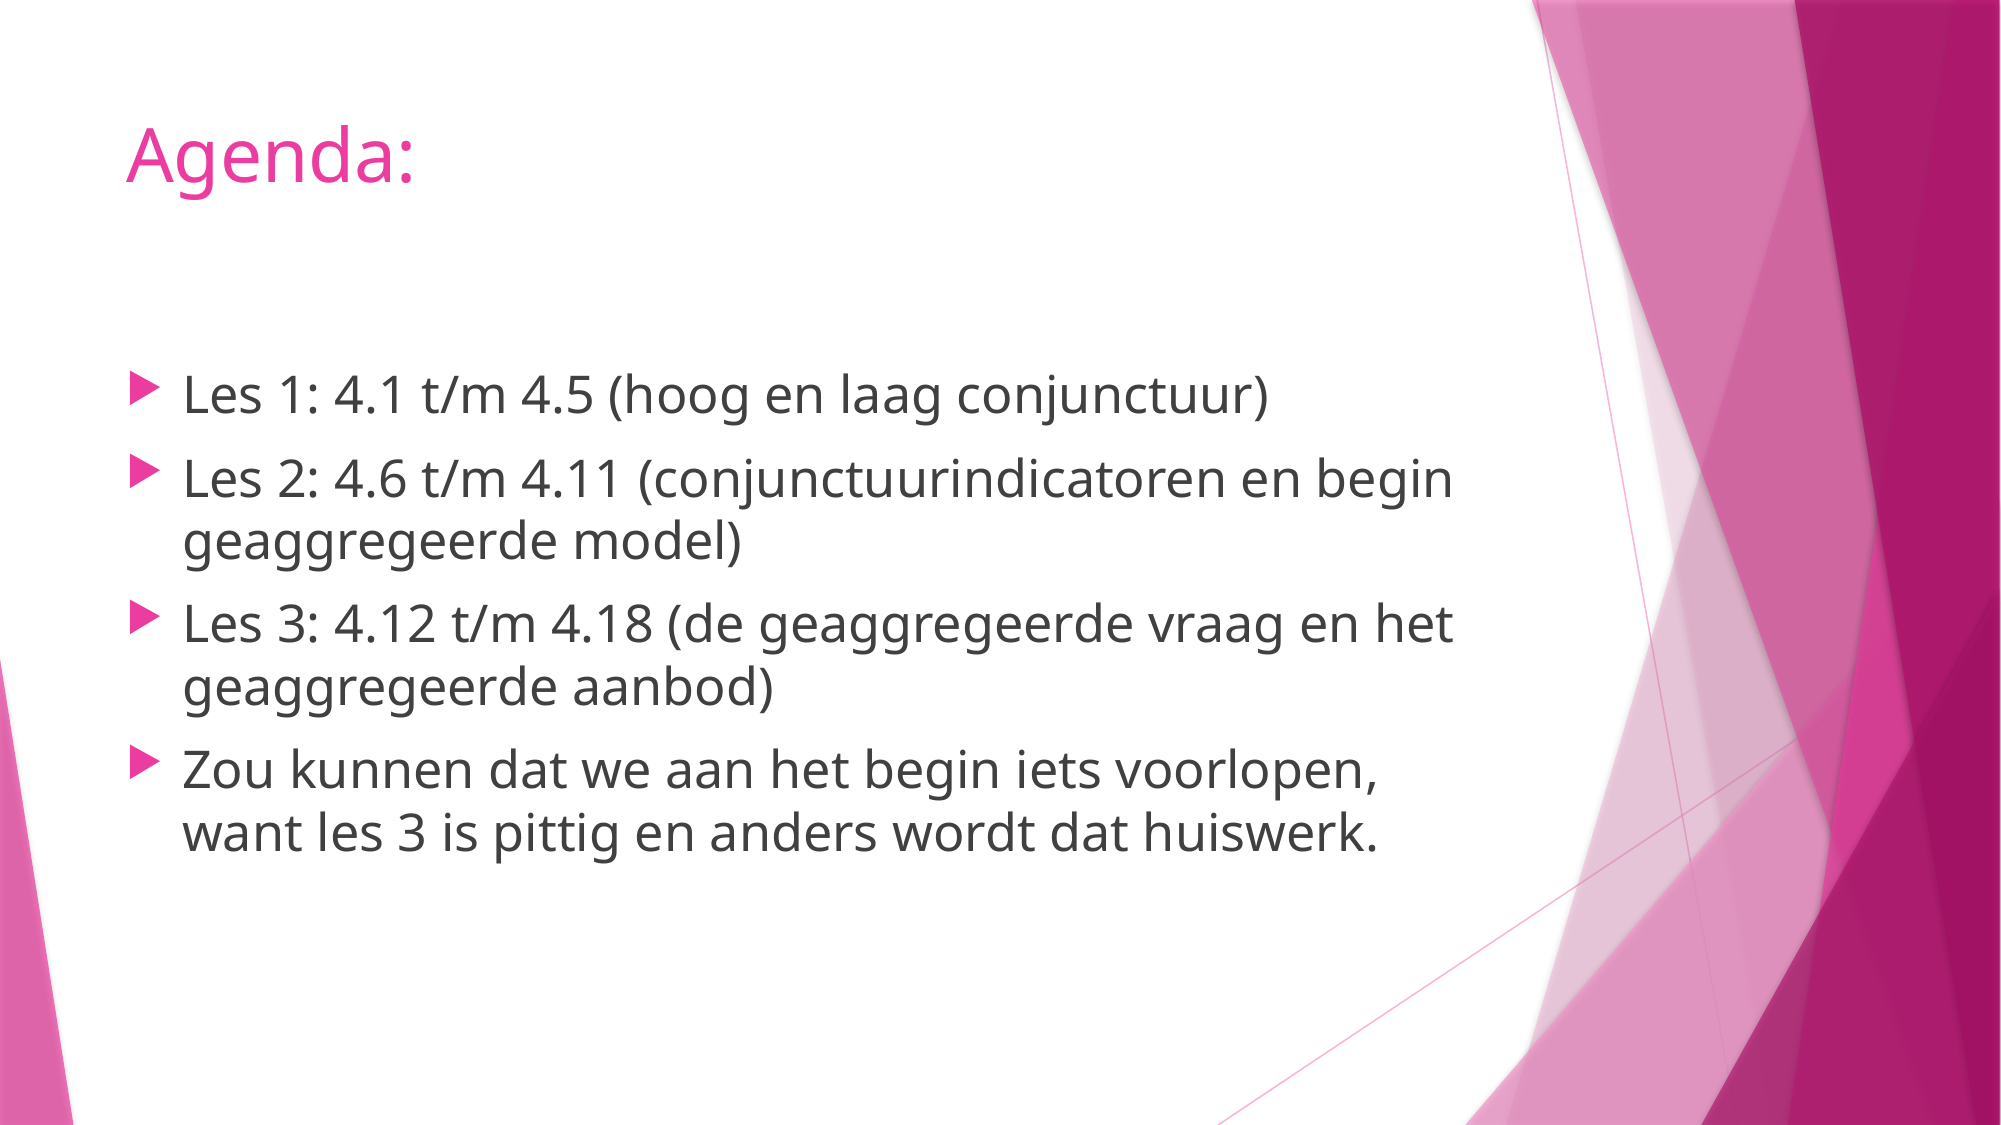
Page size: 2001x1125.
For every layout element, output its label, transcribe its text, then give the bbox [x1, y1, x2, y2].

title Agenda: [111, 99, 1522, 317]
list Les 1: 4.1 t/m 4.5 (hoog en laag conjunctuur) Les 2: 4.6 t/m 4.11 (conjunctuurindicatoren en begin geaggregeerde model) Les 3: 4.12 t/m 4.18 (de geaggregeerde vraag en het geaggregeerde aanbod) Zou kunnen dat we aan het begin iets voorlopen, want les 3 is pittig en anders wordt dat huiswerk. [111, 354, 1522, 992]
